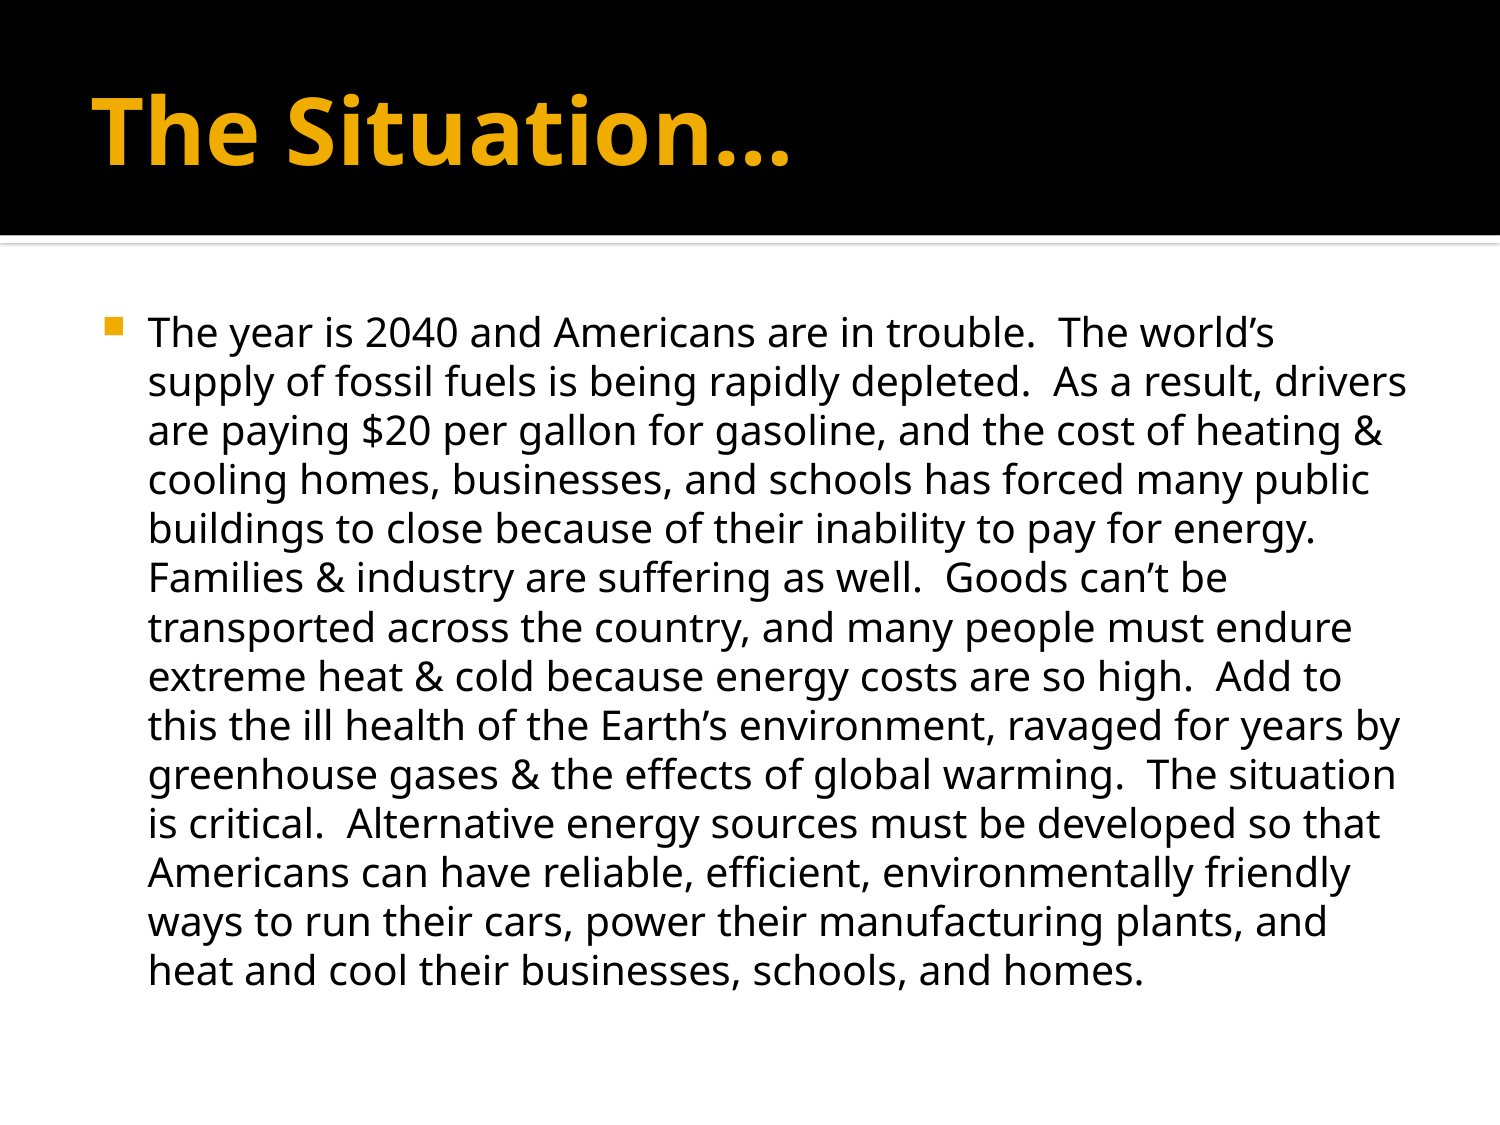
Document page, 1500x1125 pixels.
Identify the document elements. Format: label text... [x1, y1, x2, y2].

list The year is 2040 and Americans are in trouble. The world’s supply of fossil fuels is being rapidly depleted. As a result, drivers are paying $20 per gallon for gasoline, and the cost of heating & cooling homes, businesses, and schools has forced many public buildings to close because of their inability to pay for energy. Families & industry are suffering as well. Goods can’t be transported across the country, and many people must endure extreme heat & cold because energy costs are so high. Add to this the ill health of the Earth’s environment, ravaged for years by greenhouse gases & the effects of global warming. The situation is critical. Alternative energy sources must be developed so that Americans can have reliable, efficient, environmentally friendly ways to run their cars, power their manufacturing plants, and heat and cool their businesses, schools, and homes. [75, 291, 1425, 1050]
title The Situation… [75, 25, 1425, 231]
